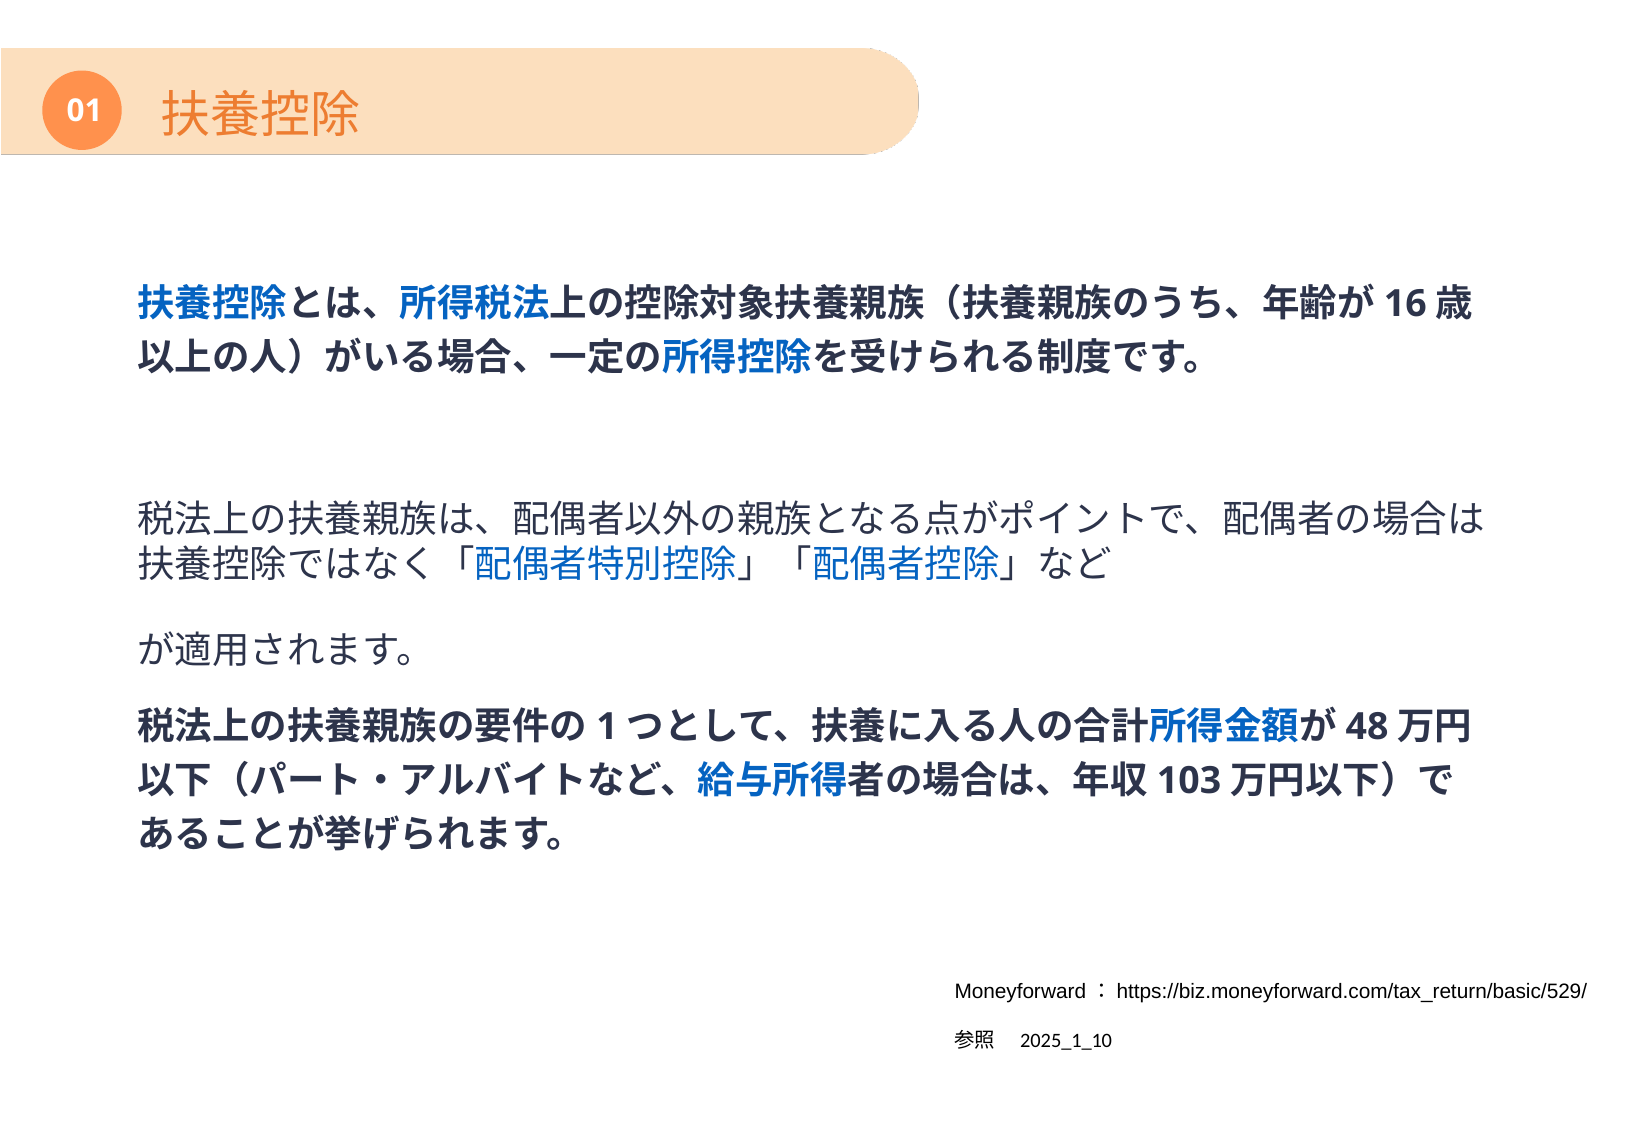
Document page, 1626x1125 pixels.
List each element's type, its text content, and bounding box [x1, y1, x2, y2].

text_box Moneyforward：https://biz.moneyforward.com/tax_return/basic/529/ 参照 2025_1_10 [939, 969, 1625, 1059]
text_box 扶養控除とは、所得税法上の控除対象扶養親族（扶養親族のうち、年齢が16歳以上の人）がいる場合、一定の所得控除を受けられる制度です。 税法上の扶養親族は、配偶者以外の親族となる点がポイントで、配偶者の場合は扶養控除ではなく「配偶者特別控除」「配偶者控除」など が適用されます。 税法上の扶養親族の要件の1つとして、扶養に入る人の合計所得金額が48万円以下（パート・アルバイトなど、給与所得者の場合は、年収103万円以下）であることが挙げられます。 [122, 271, 1503, 863]
picture [0, 46, 919, 156]
